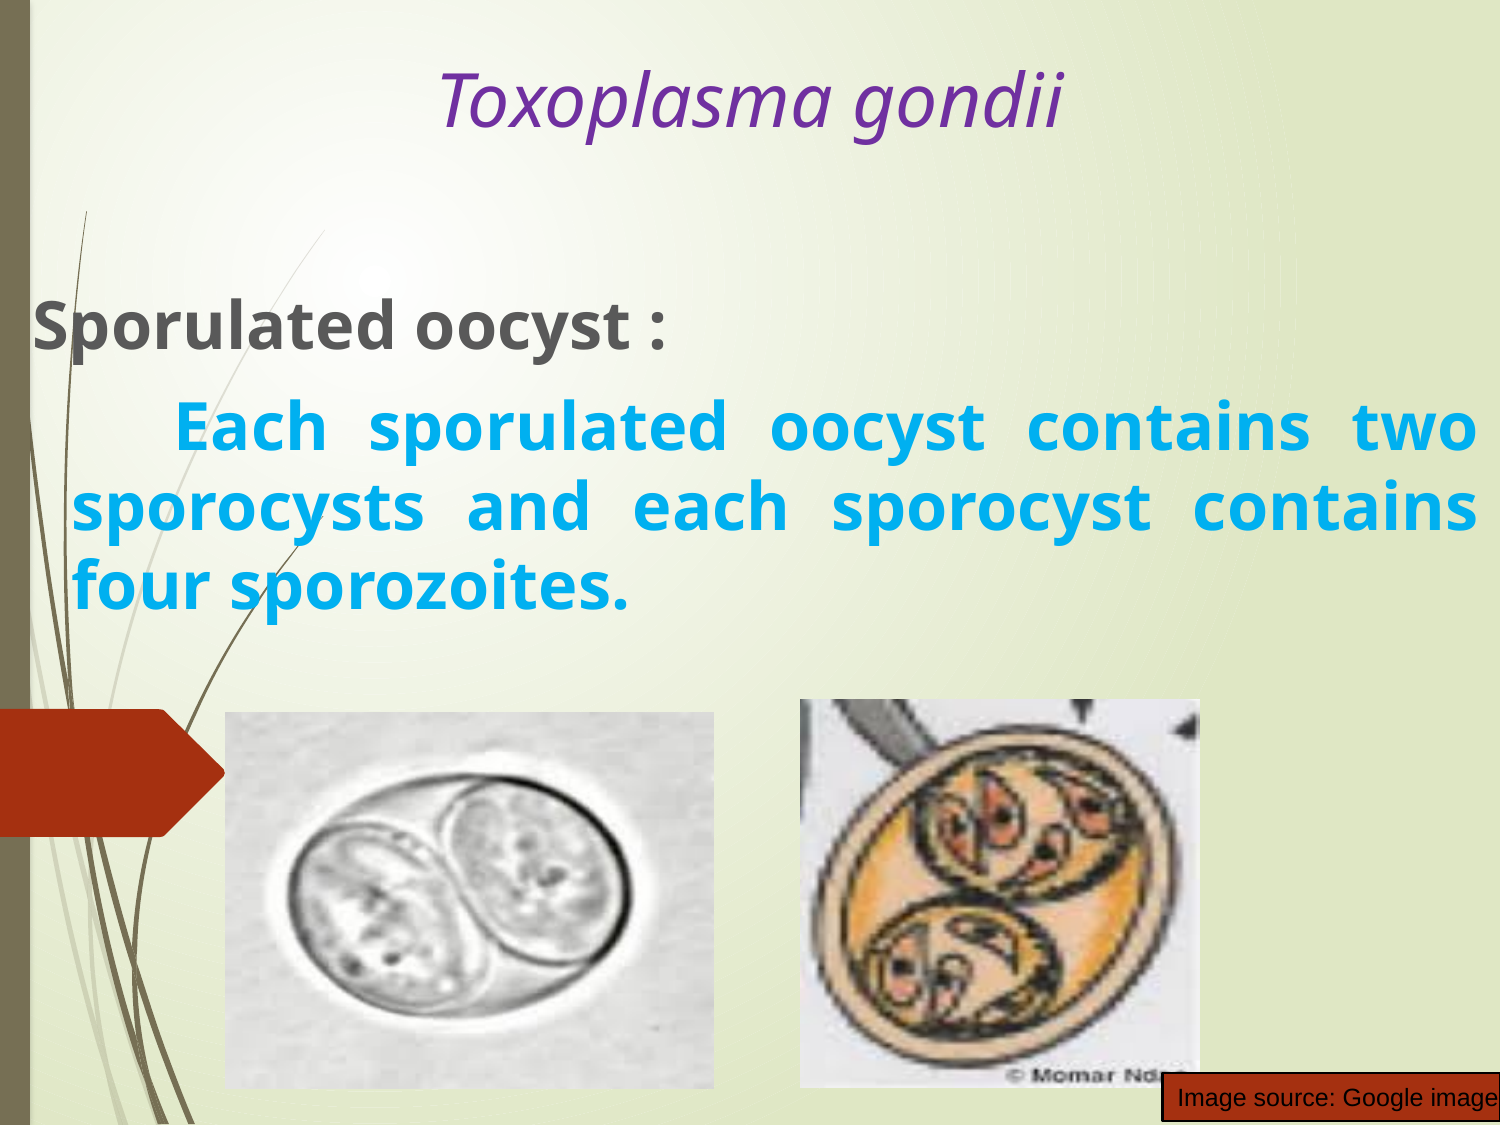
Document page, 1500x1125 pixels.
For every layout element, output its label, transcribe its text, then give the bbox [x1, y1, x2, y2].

text_box Image source: Google image [1162, 1072, 1500, 1121]
title Toxoplasma gondii [0, 0, 1500, 150]
subtitle Sporulated oocyst : Each sporulated oocyst contains two sporocysts and each sporocyst contains four sporozoites. [0, 275, 1495, 1125]
picture [799, 699, 1201, 1088]
picture [224, 712, 715, 1090]
